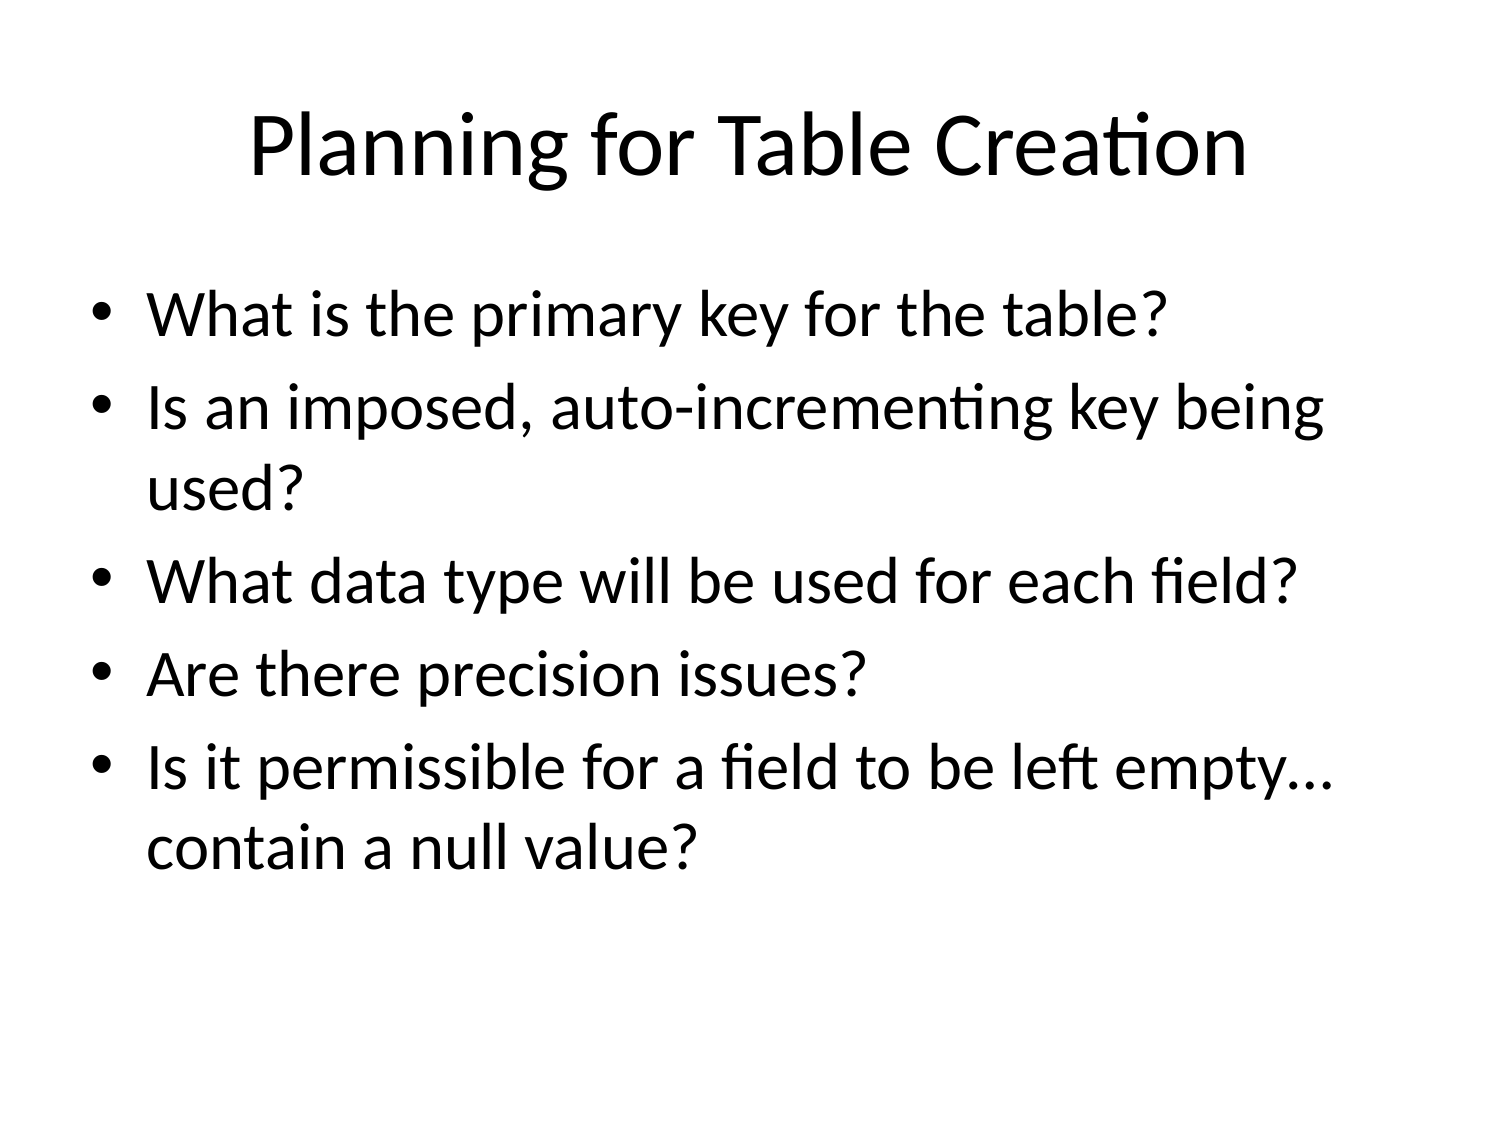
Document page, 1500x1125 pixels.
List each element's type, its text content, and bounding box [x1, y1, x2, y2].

list What is the primary key for the table? Is an imposed, auto-incrementing key being used? What data type will be used for each field? Are there precision issues? Is it permissible for a field to be left empty… contain a null value? [75, 262, 1425, 1005]
title Planning for Table Creation [75, 45, 1425, 233]
